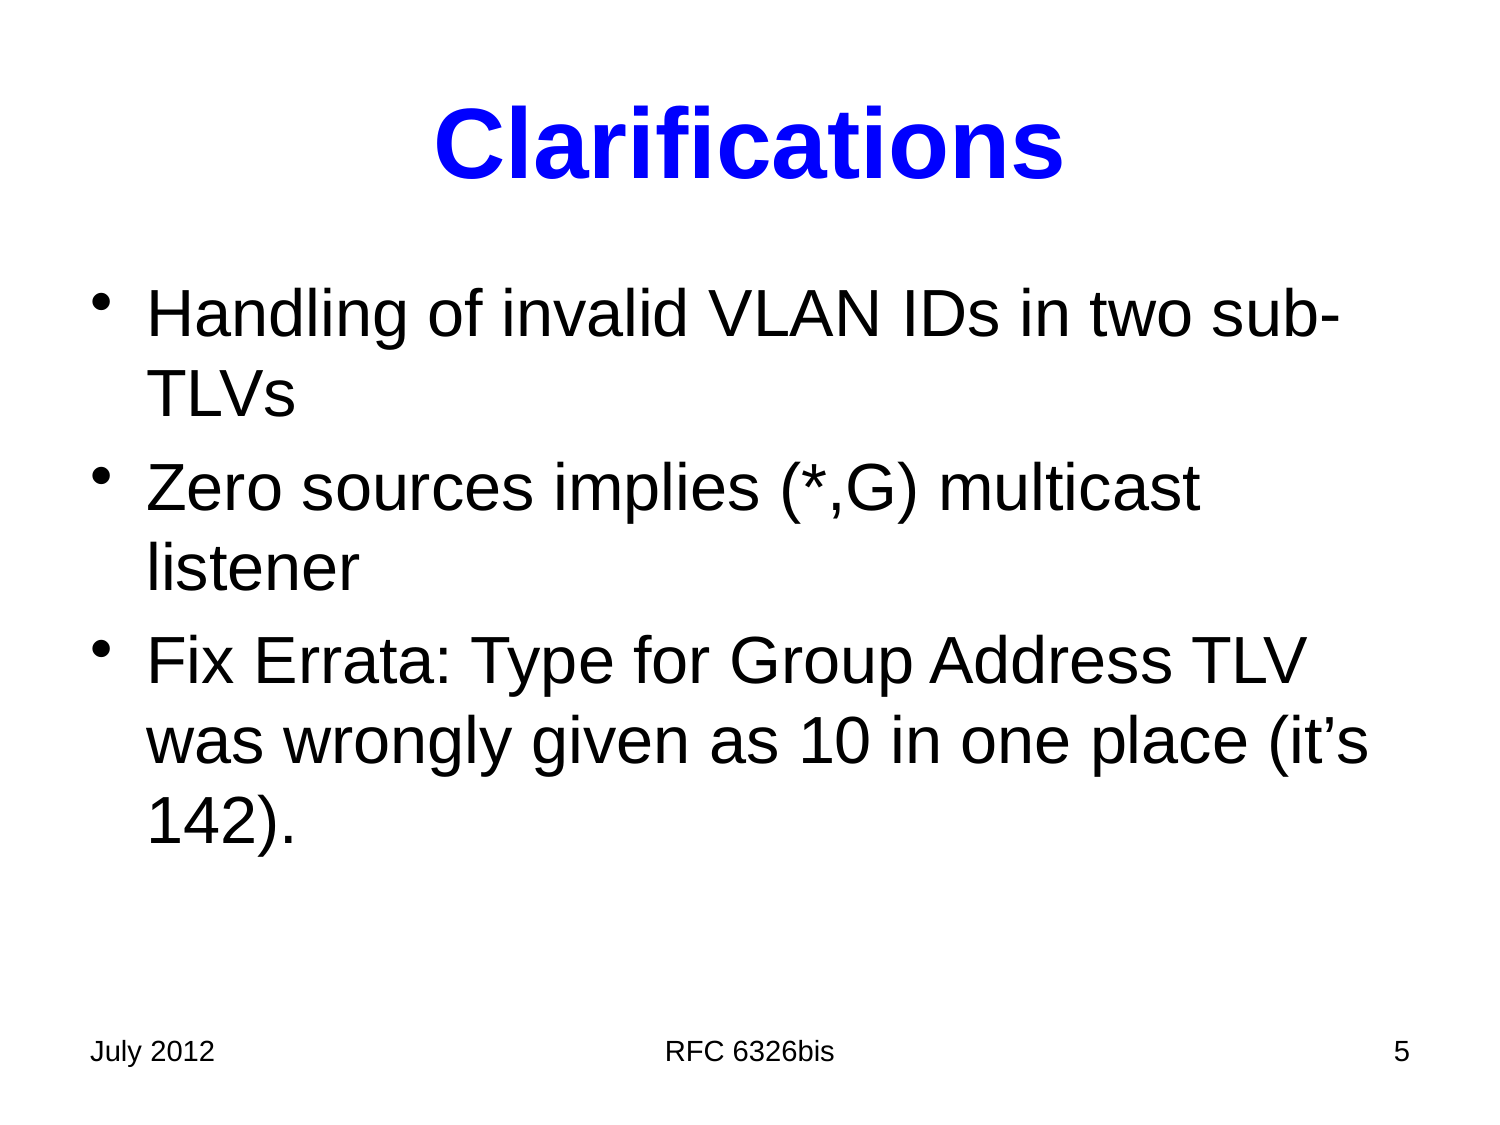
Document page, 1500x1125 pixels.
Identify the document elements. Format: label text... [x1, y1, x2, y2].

slide_number 5 [1074, 1024, 1426, 1103]
list Handling of invalid VLAN IDs in two sub-TLVs Zero sources implies (*,G) multicast listener Fix Errata: Type for Group Address TLV was wrongly given as 10 in one place (it’s 142). [75, 262, 1425, 1005]
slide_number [74, 1024, 426, 1103]
footer RFC 6326bis [512, 1024, 988, 1103]
title Clarifications [75, 45, 1425, 233]
